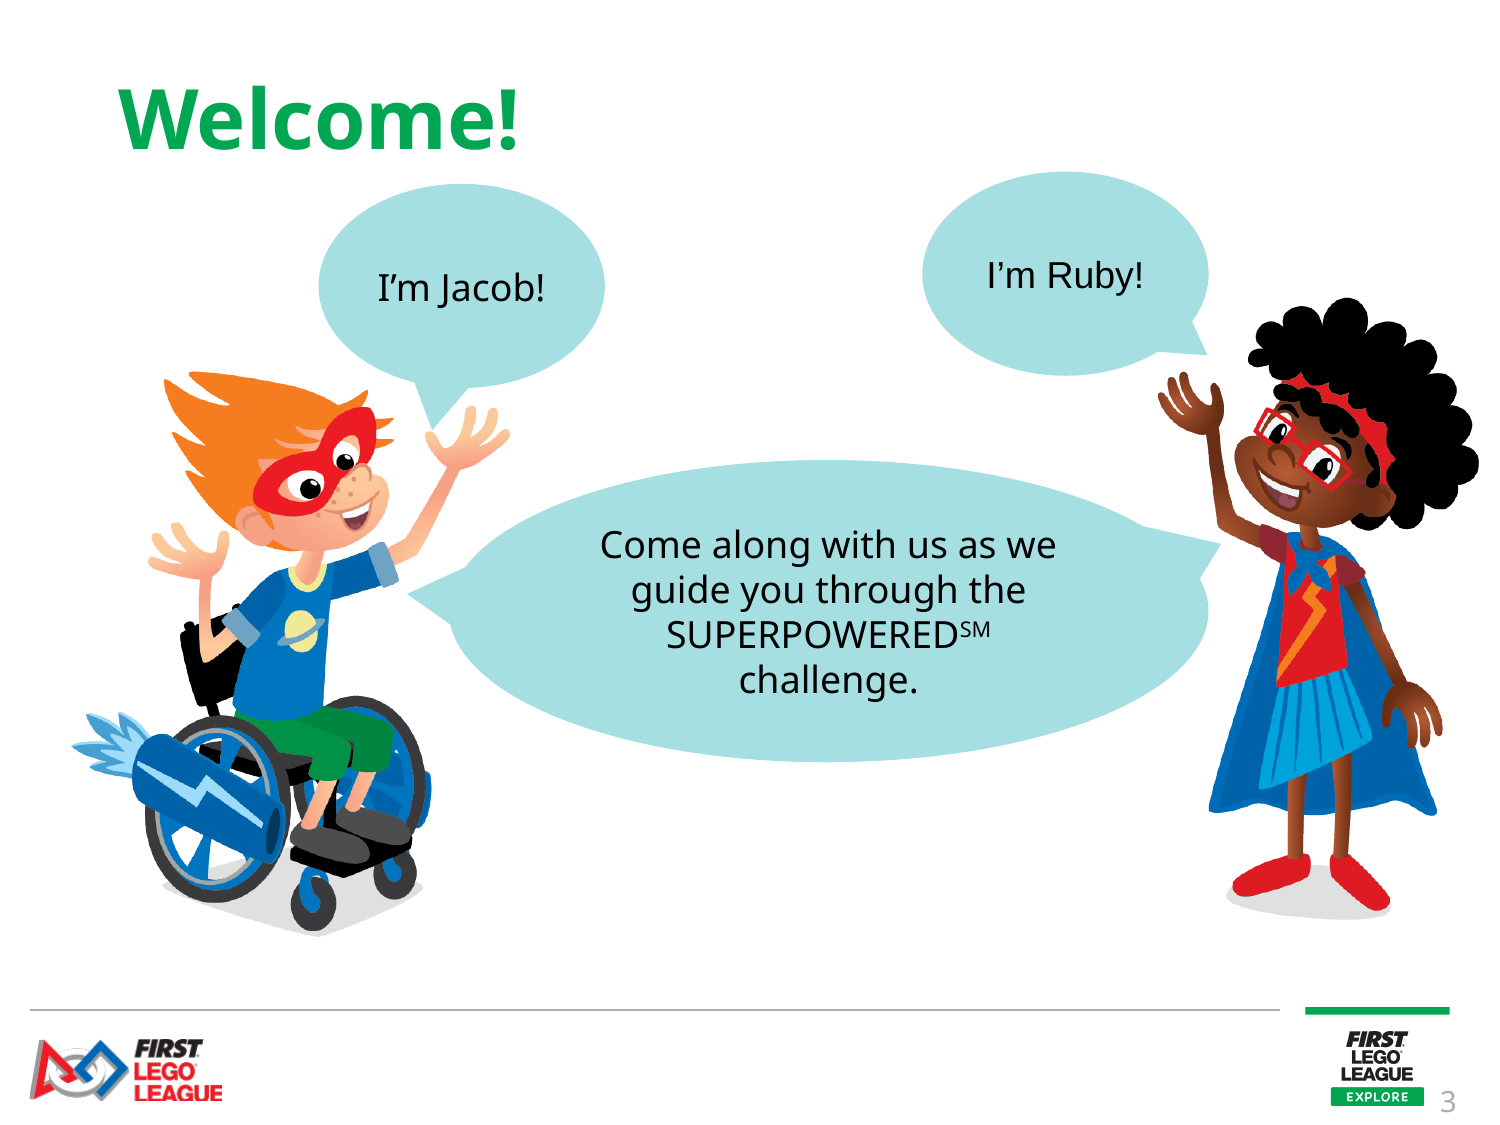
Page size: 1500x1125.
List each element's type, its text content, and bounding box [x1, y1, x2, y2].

text_box I’m Jacob! [317, 182, 606, 383]
text_box Come along with us as we guide you through the SUPERPOWEREDSM challenge. [514, 459, 1153, 764]
picture [68, 364, 514, 941]
picture [1153, 292, 1486, 924]
title Welcome! [103, 59, 1397, 185]
text_box I’m Ruby! [921, 170, 1210, 377]
slide_number 3 [1425, 1076, 1484, 1111]
